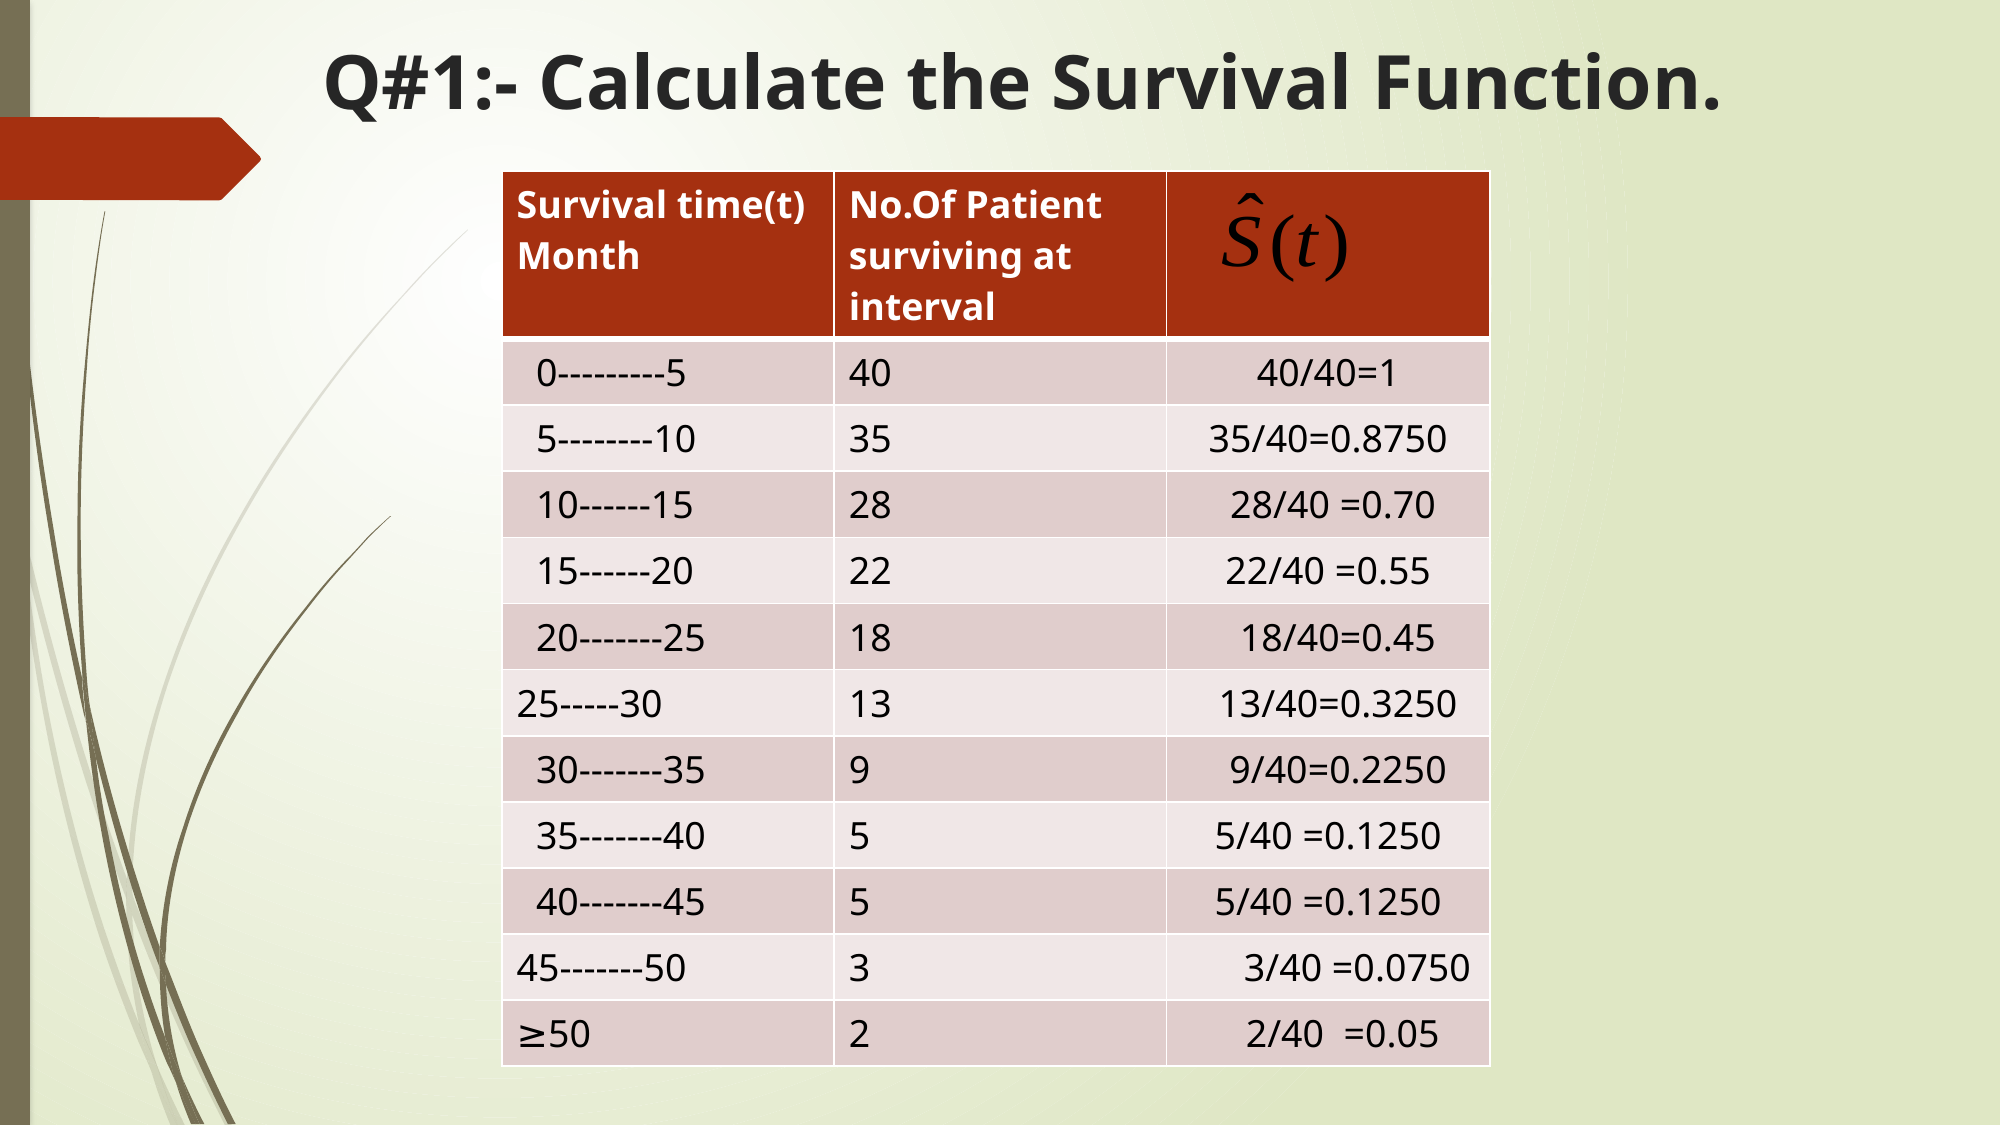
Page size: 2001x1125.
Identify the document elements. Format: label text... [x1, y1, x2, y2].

table_cell 0---------5 [503, 342, 833, 404]
table_cell 18 [835, 604, 1166, 669]
table_cell 35 [835, 406, 1166, 470]
table_cell 13/40=0.3250 [1167, 670, 1489, 735]
table_cell 35-------40 [503, 803, 833, 867]
table_header Survival time(t) Month [503, 172, 833, 336]
table_cell 40/40=1 [1167, 342, 1489, 404]
table_cell 9/40=0.2250 [1167, 737, 1489, 801]
table_cell 30-------35 [503, 737, 833, 801]
table_cell 22/40 =0.55 [1167, 538, 1489, 603]
table_cell 5--------10 [503, 406, 833, 470]
table_cell 5/40 =0.1250 [1167, 803, 1489, 867]
table_cell 5 [835, 803, 1166, 867]
table_cell 5 [835, 869, 1166, 933]
table_cell 22 [835, 538, 1166, 603]
table_cell 10------15 [503, 472, 833, 537]
table_cell 5/40 =0.1250 [1167, 869, 1489, 933]
table_cell 18/40=0.45 [1167, 604, 1489, 669]
table_cell ≥50 [503, 1001, 833, 1065]
table_header No.Of Patient surviving at interval [835, 172, 1166, 336]
table_cell 9 [835, 737, 1166, 801]
table_cell 25-----30 [503, 670, 833, 735]
title Q#1:- Calculate the Survival Function. [307, 27, 1941, 1125]
table_cell 15------20 [503, 538, 833, 603]
table_cell 28 [835, 472, 1166, 537]
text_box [1207, 179, 1363, 299]
table_cell 40-------45 [503, 869, 833, 933]
table_cell 28/40 =0.70 [1167, 472, 1489, 537]
table_header [1167, 172, 1489, 336]
table_cell 45-------50 [503, 935, 833, 999]
table_cell 40 [835, 342, 1166, 404]
table_cell 3/40 =0.0750 [1167, 935, 1489, 999]
table_cell 2 [835, 1001, 1166, 1065]
table_cell 2/40 =0.05 [1167, 1001, 1489, 1065]
table_cell 35/40=0.8750 [1167, 406, 1489, 470]
table_cell 20-------25 [503, 604, 833, 669]
table_cell 13 [835, 670, 1166, 735]
table_cell 3 [835, 935, 1166, 999]
